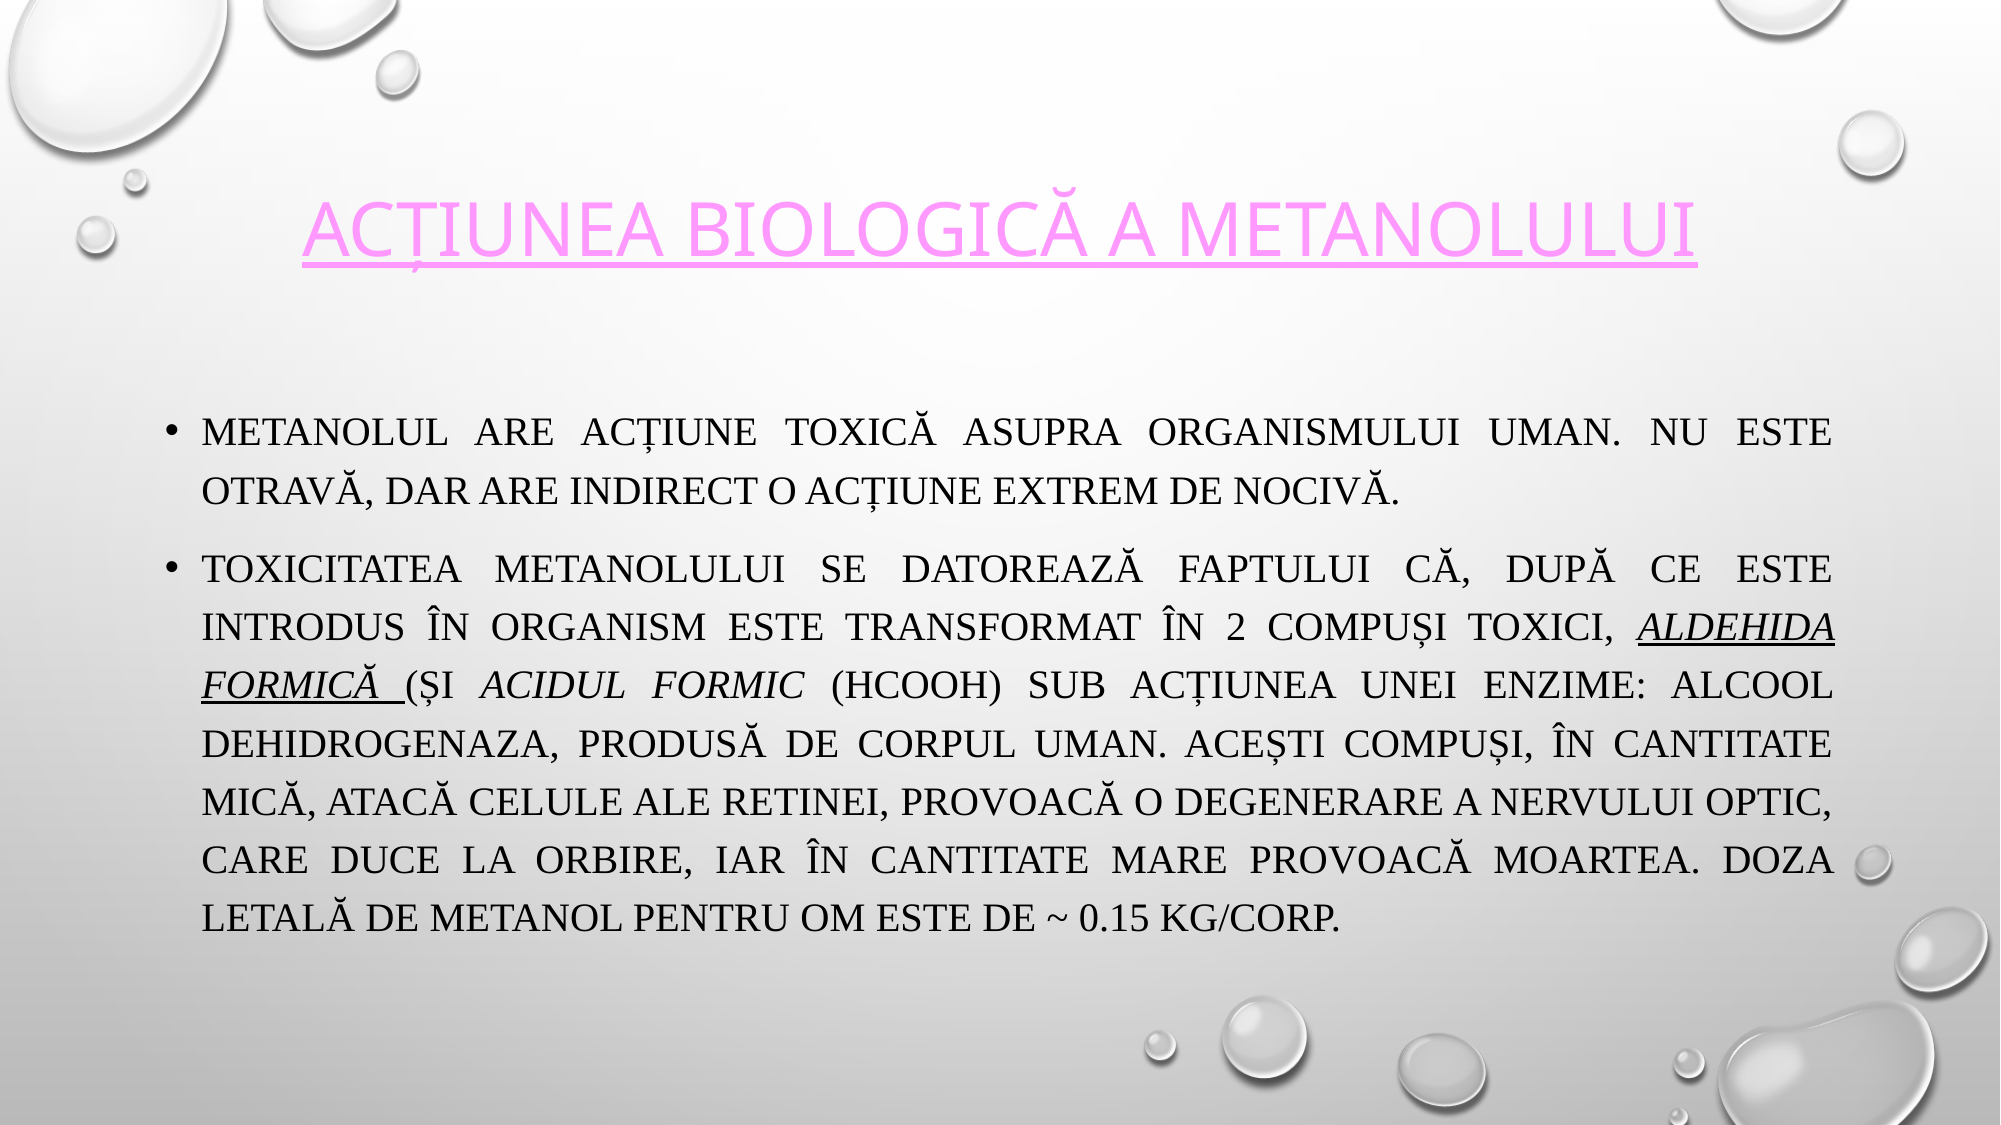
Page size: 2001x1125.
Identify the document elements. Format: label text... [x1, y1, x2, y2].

picture [0, 0, 2000, 1125]
title Acțiunea biologică a metanolului [149, 101, 1851, 364]
